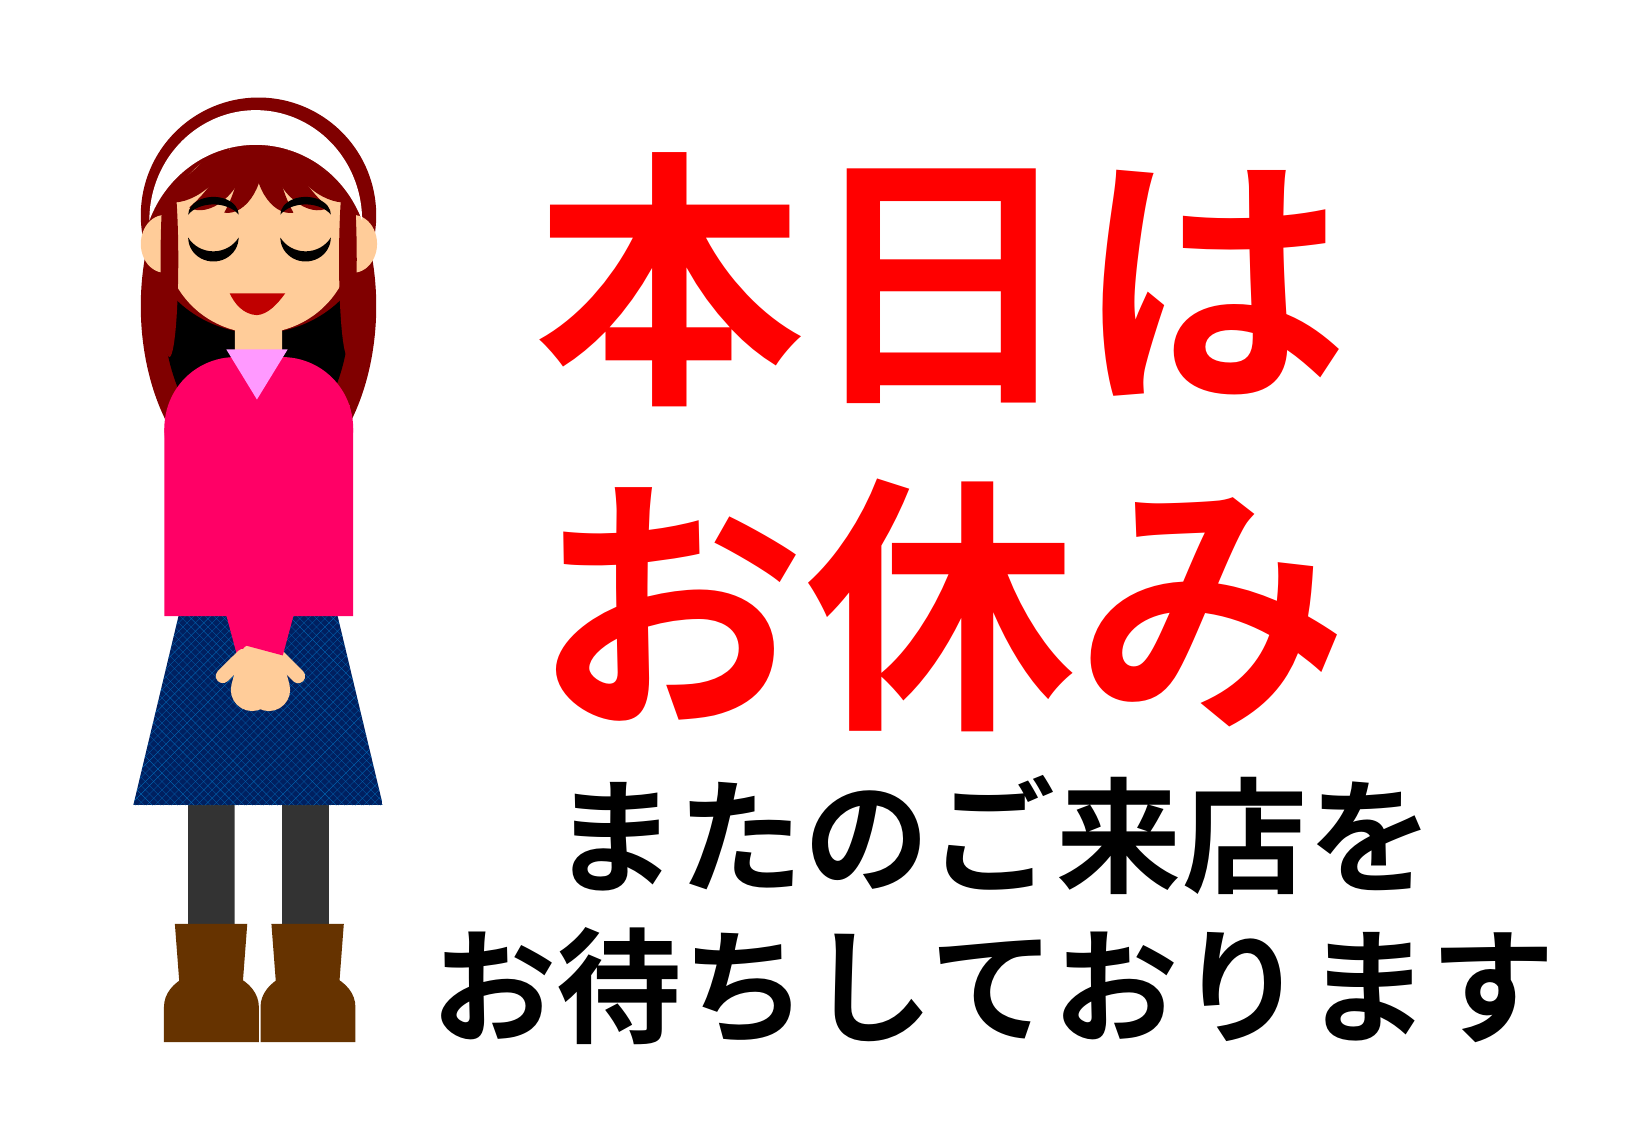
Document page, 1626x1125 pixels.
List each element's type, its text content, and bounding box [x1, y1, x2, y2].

text_box 本日は お休み [463, 104, 1563, 750]
text_box またのご来店を お待ちしております [388, 750, 1600, 1066]
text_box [133, 97, 459, 1043]
